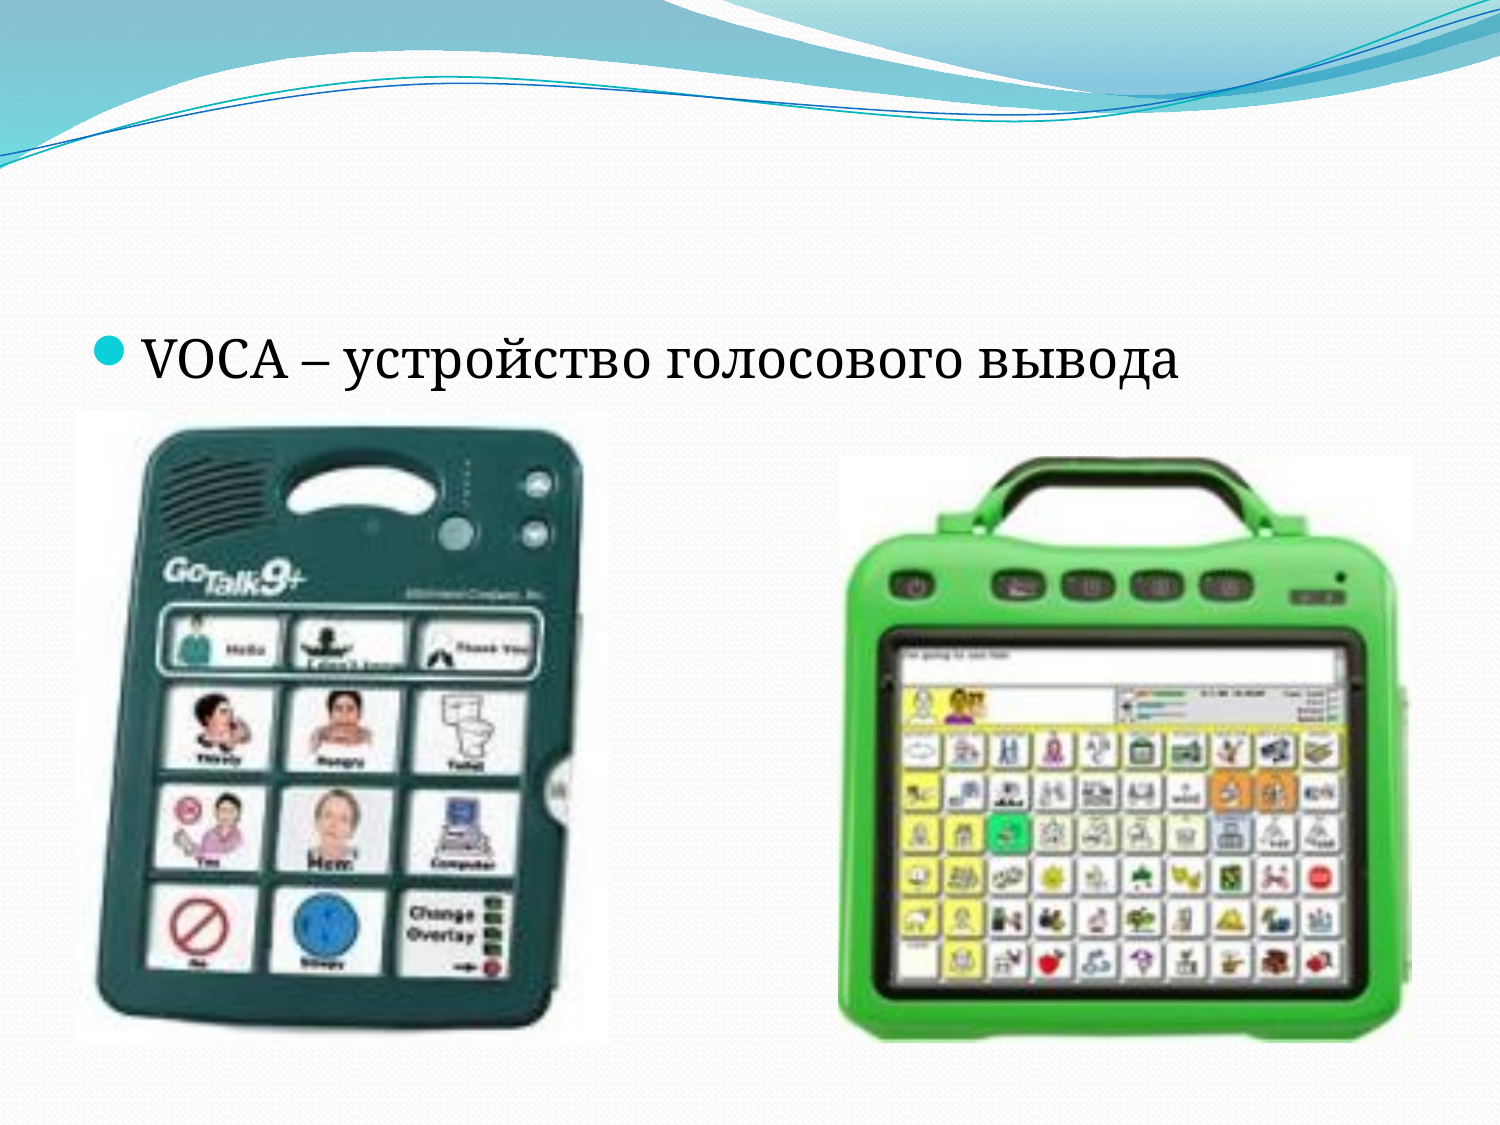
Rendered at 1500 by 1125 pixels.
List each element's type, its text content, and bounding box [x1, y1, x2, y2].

list VOCA – устройство голосового вывода [75, 317, 1425, 1038]
picture [838, 455, 1412, 1043]
picture [76, 410, 609, 1045]
